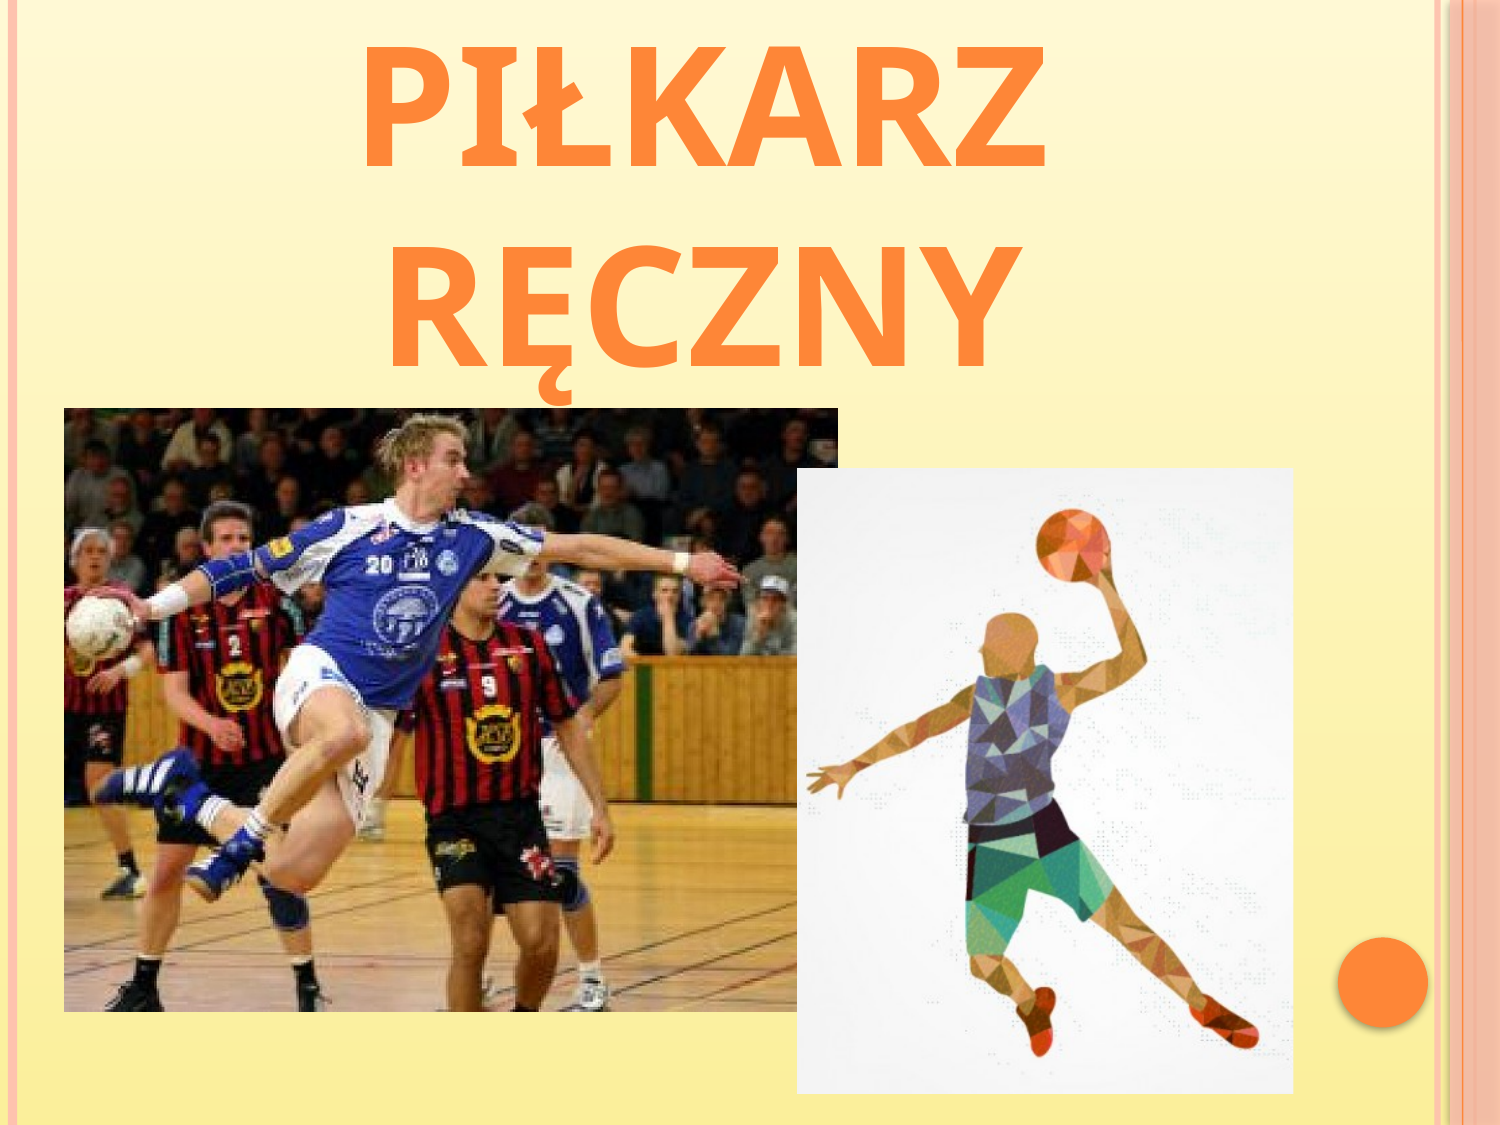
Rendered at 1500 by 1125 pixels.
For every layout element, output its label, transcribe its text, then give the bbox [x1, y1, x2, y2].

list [64, 408, 839, 1012]
title PIŁKARZ RĘCZNY [88, 219, 1314, 408]
picture [796, 467, 1294, 1094]
